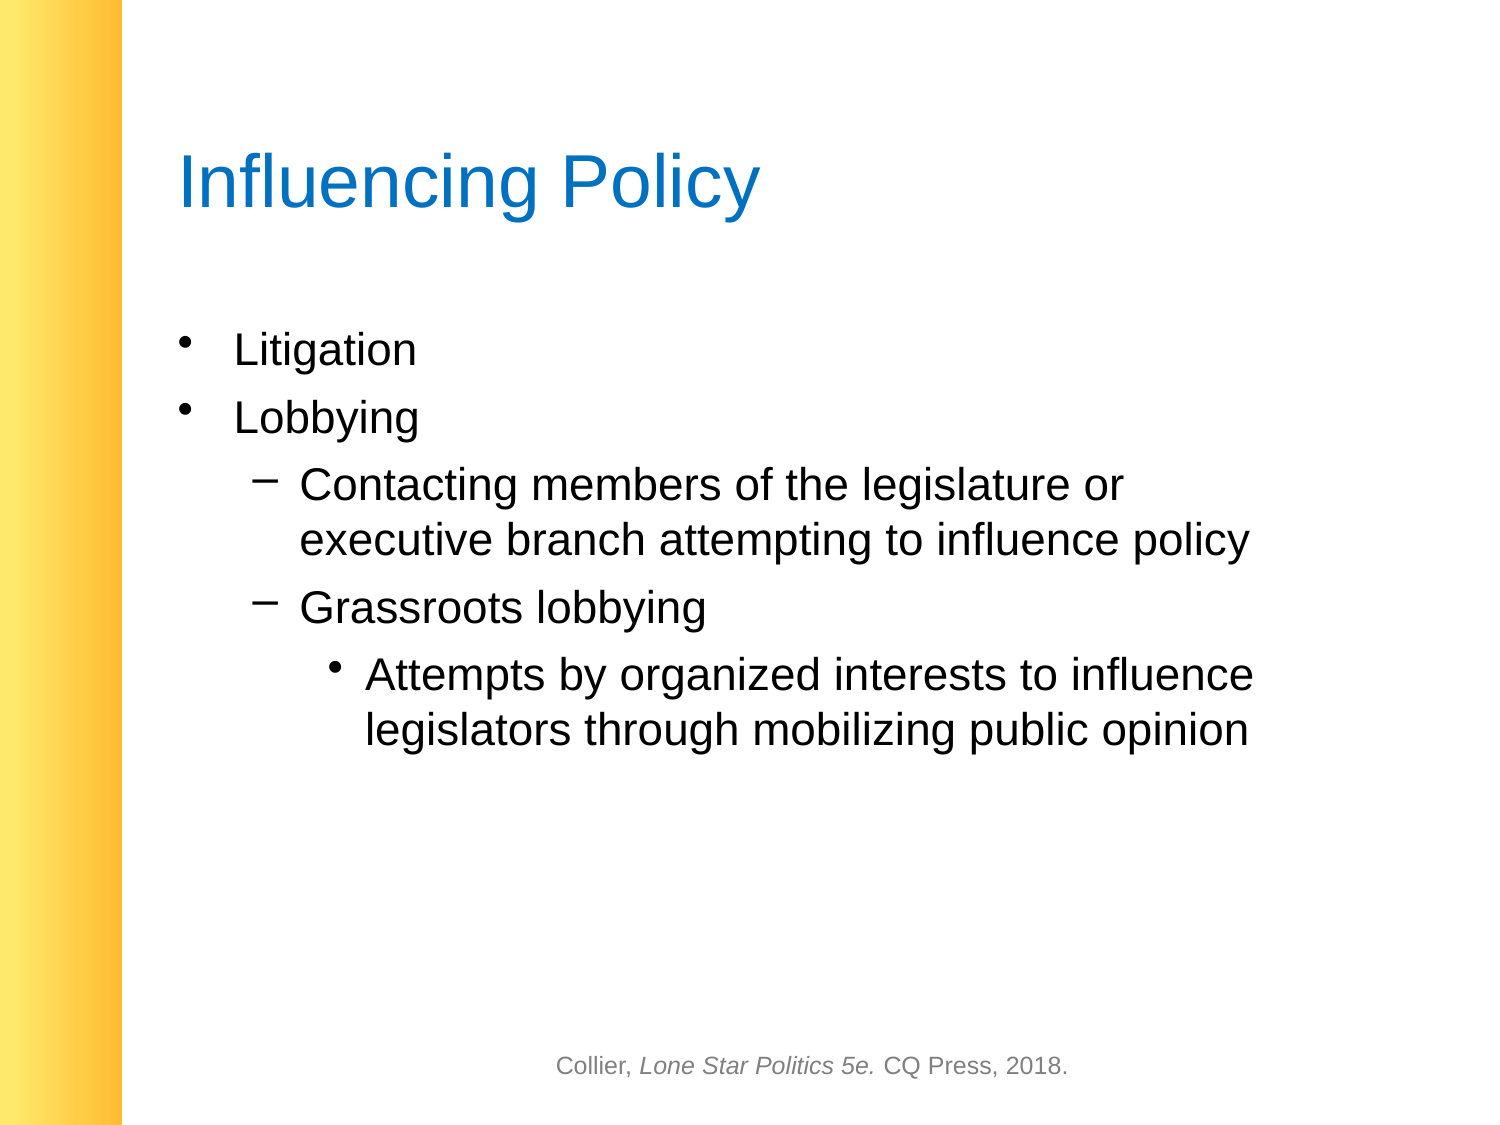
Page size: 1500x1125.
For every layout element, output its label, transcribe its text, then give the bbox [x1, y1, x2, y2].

title Influencing Policy [162, 125, 1475, 313]
list Litigation Lobbying Contacting members of the legislature or executive branch attempting to influence policy Grassroots lobbying Attempts by organized interests to influence legislators through mobilizing public opinion [162, 313, 1325, 1088]
picture [0, 0, 1500, 1125]
text_box Collier, Lone Star Politics 5e. CQ Press, 2018. [525, 1042, 1100, 1087]
